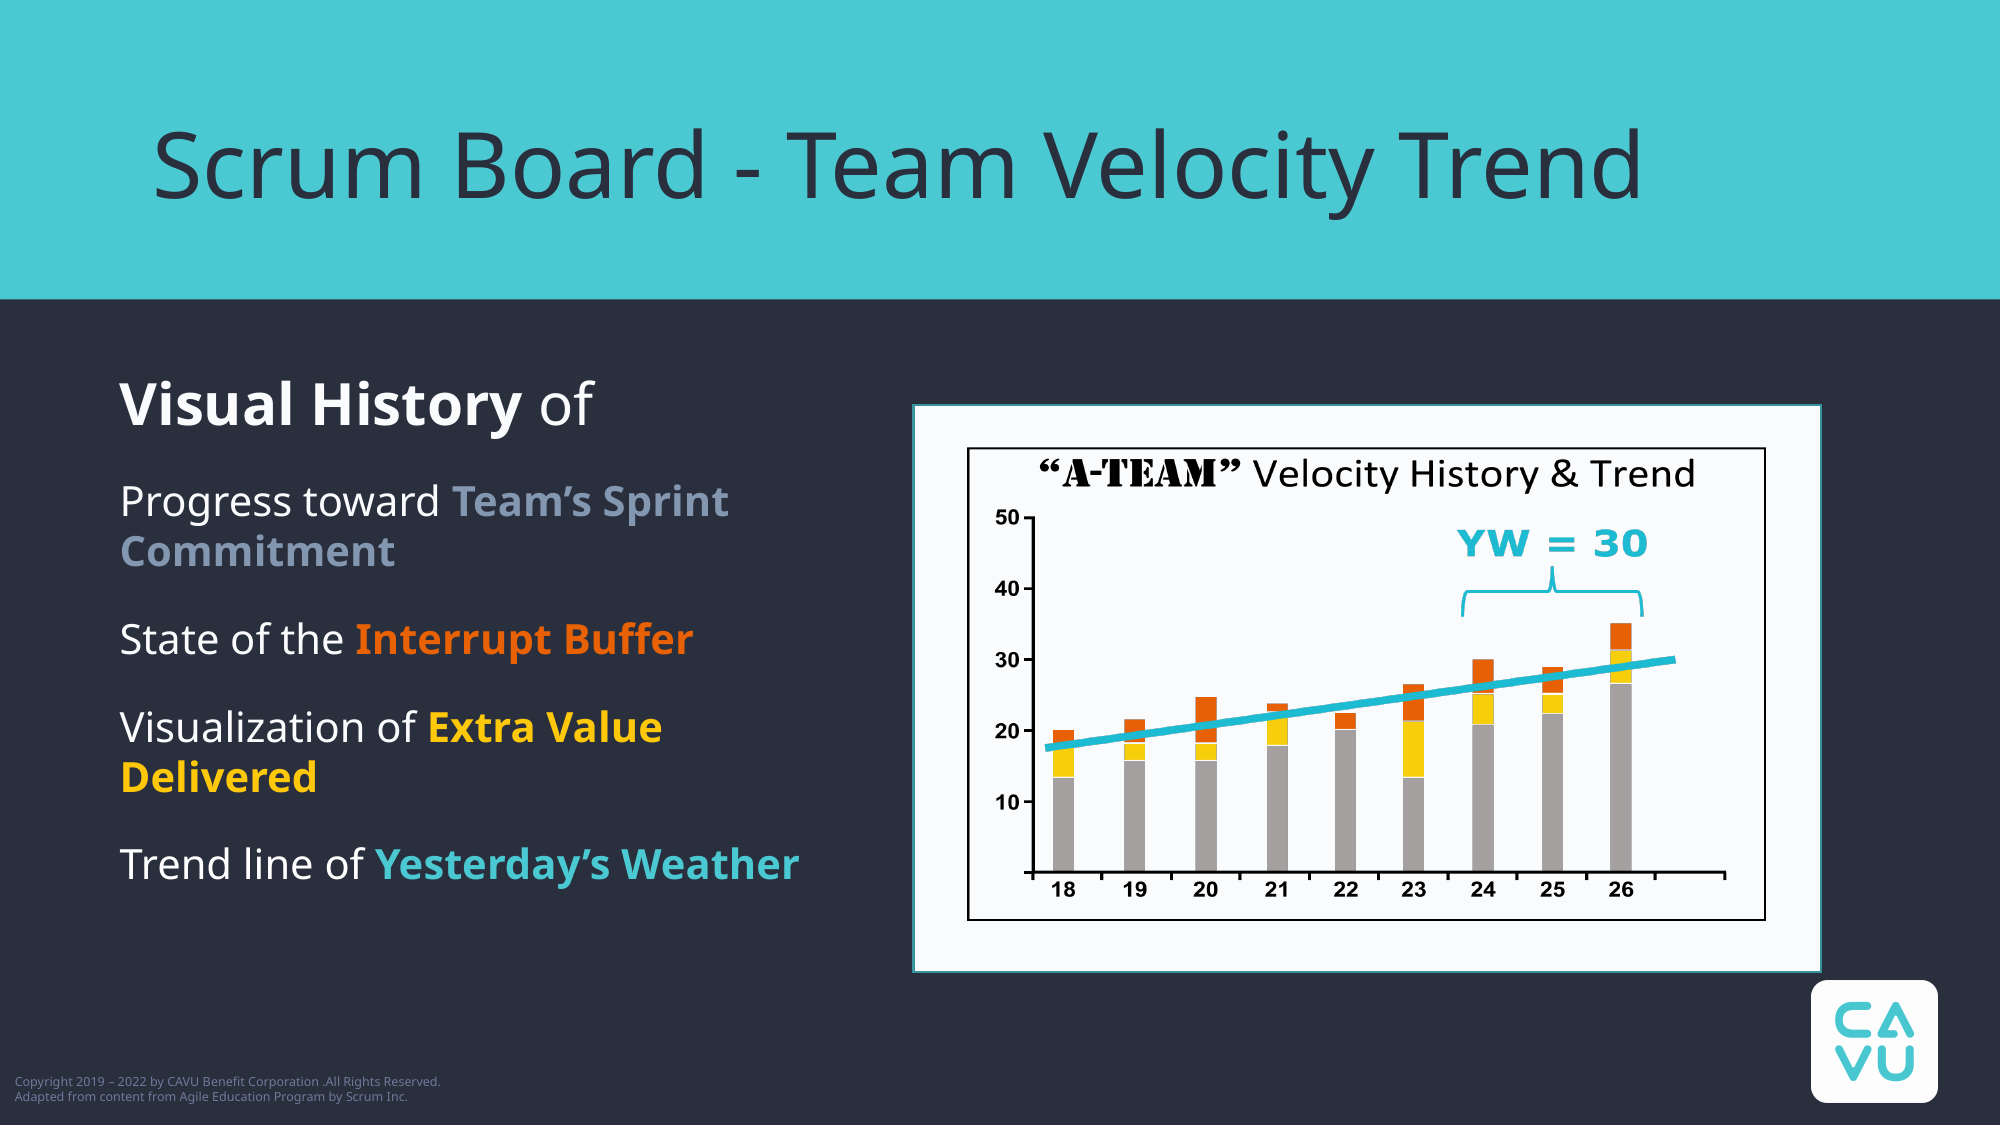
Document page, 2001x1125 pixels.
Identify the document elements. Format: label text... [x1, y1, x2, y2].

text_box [913, 404, 1821, 972]
picture [1811, 980, 1938, 1103]
text_box Visual History of Progress toward Team’s Sprint Commitment State of the Interrupt Buffer Visualization of Extra Value Delivered Trend line of Yesterday’s Weather [89, 338, 864, 1038]
title Scrum Board - Team Velocity Trend [137, 59, 1863, 278]
